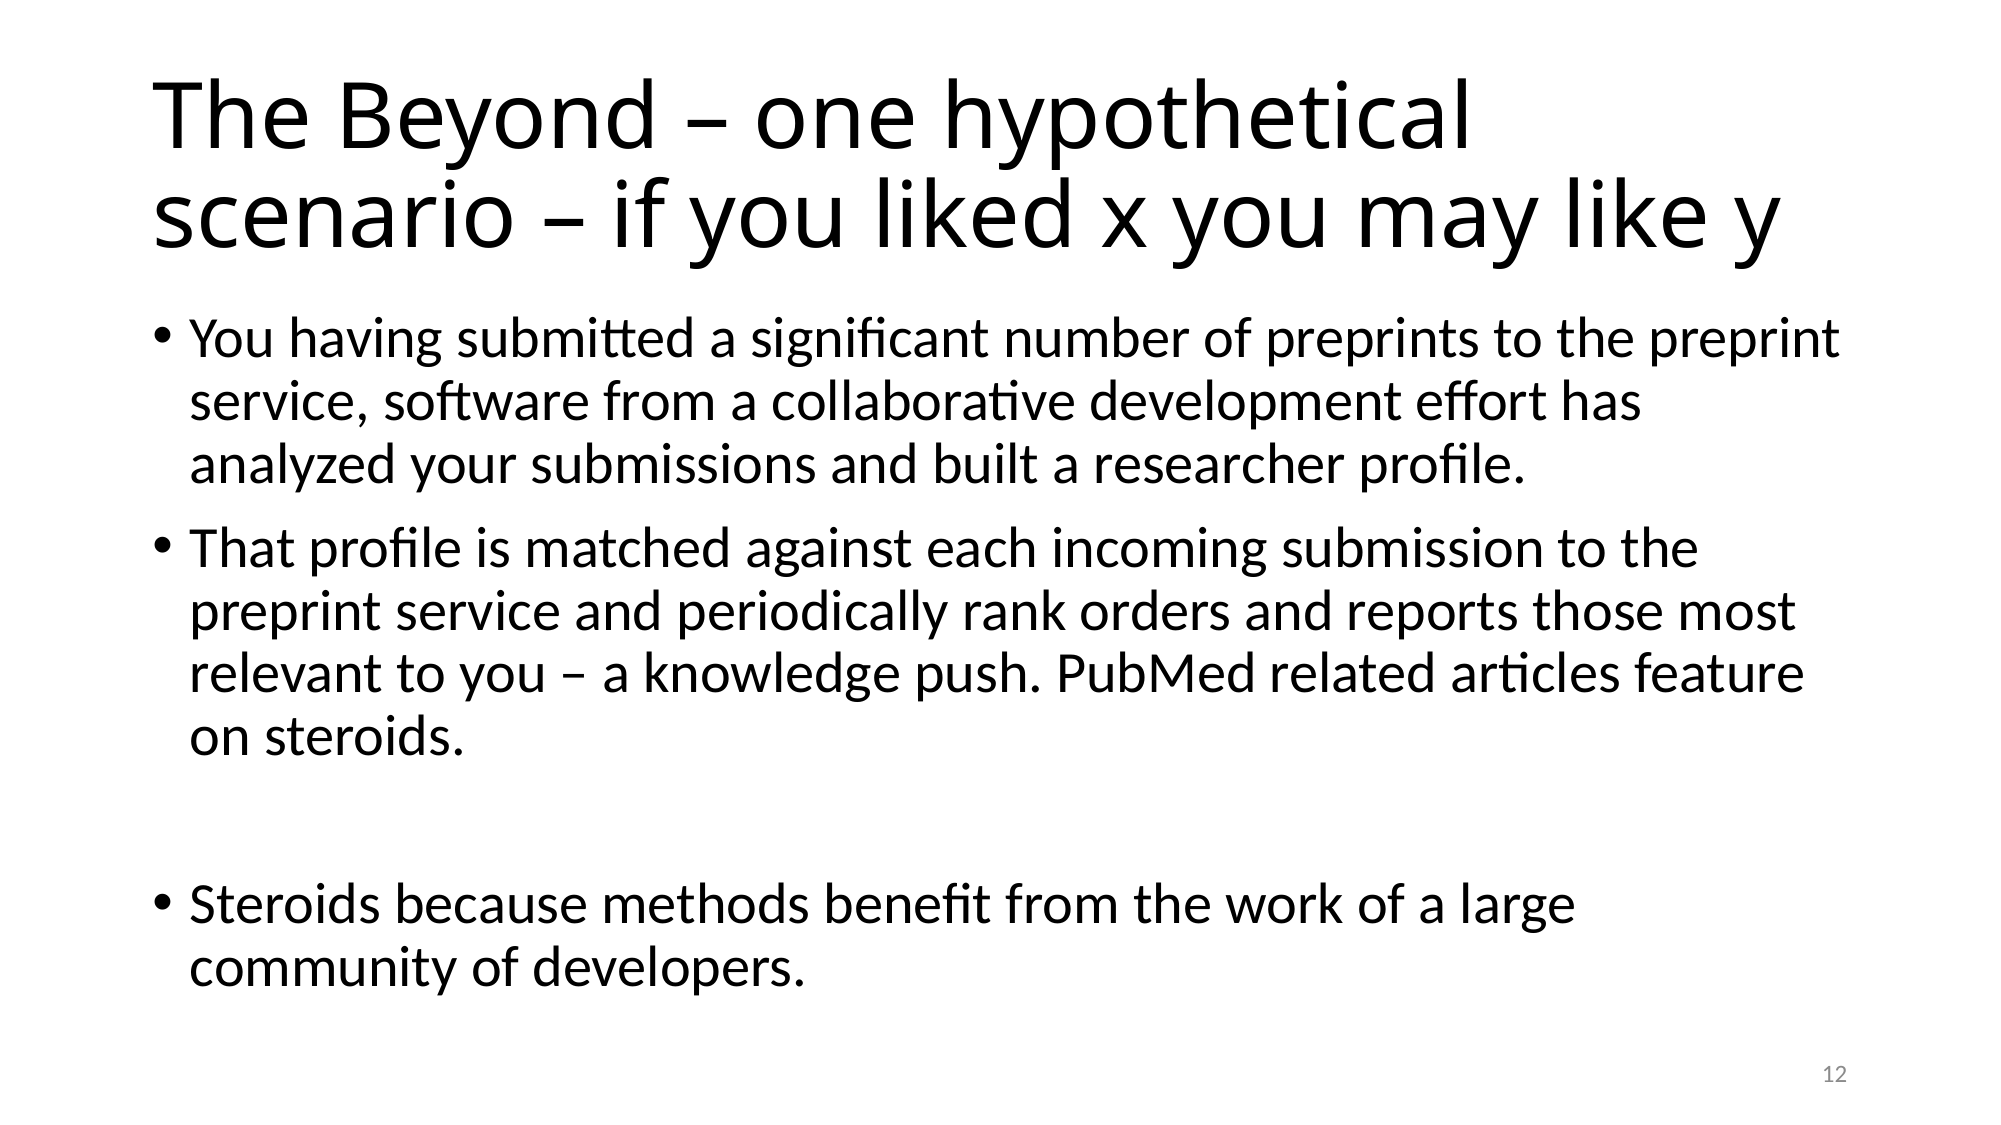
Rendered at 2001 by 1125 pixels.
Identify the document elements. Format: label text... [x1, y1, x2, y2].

title The Beyond – one hypothetical scenario – if you liked x you may like y [137, 59, 1863, 278]
slide_number 12 [1412, 1042, 1863, 1103]
list You having submitted a significant number of preprints to the preprint service, software from a collaborative development effort has analyzed your submissions and built a researcher profile. That profile is matched against each incoming submission to the preprint service and periodically rank orders and reports those most relevant to you – a knowledge push. PubMed related articles feature on steroids. Steroids because methods benefit from the work of a large community of developers. [137, 299, 1863, 1014]
